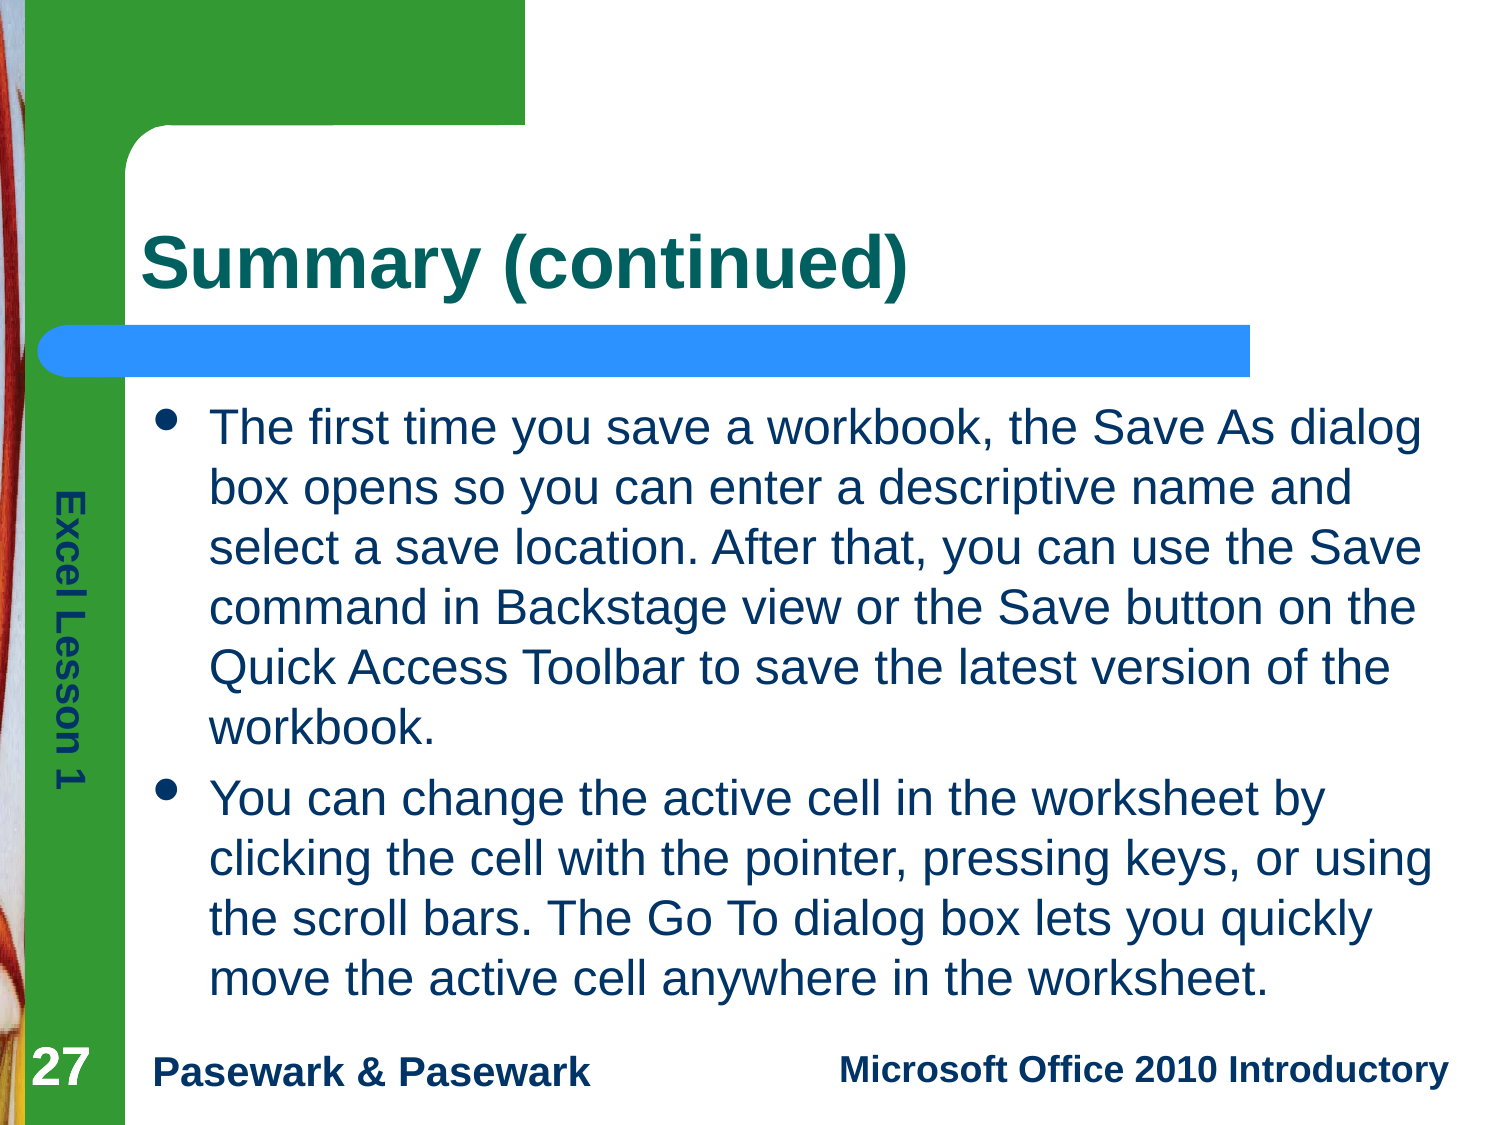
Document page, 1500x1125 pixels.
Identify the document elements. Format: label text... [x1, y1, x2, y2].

list The first time you save a workbook, the Save As dialog box opens so you can enter a descriptive name and select a save location. After that, you can use the Save command in Backstage view or the Save button on the Quick Access Toolbar to save the latest version of the workbook. You can change the active cell in the worksheet by clicking the cell with the pointer, pressing keys, or using the scroll bars. The Go To dialog box lets you quickly move the active cell anywhere in the worksheet. [137, 387, 1476, 999]
picture [0, 0, 25, 1125]
text_box 27 [13, 1023, 111, 1105]
title Summary (continued) [124, 124, 1426, 313]
